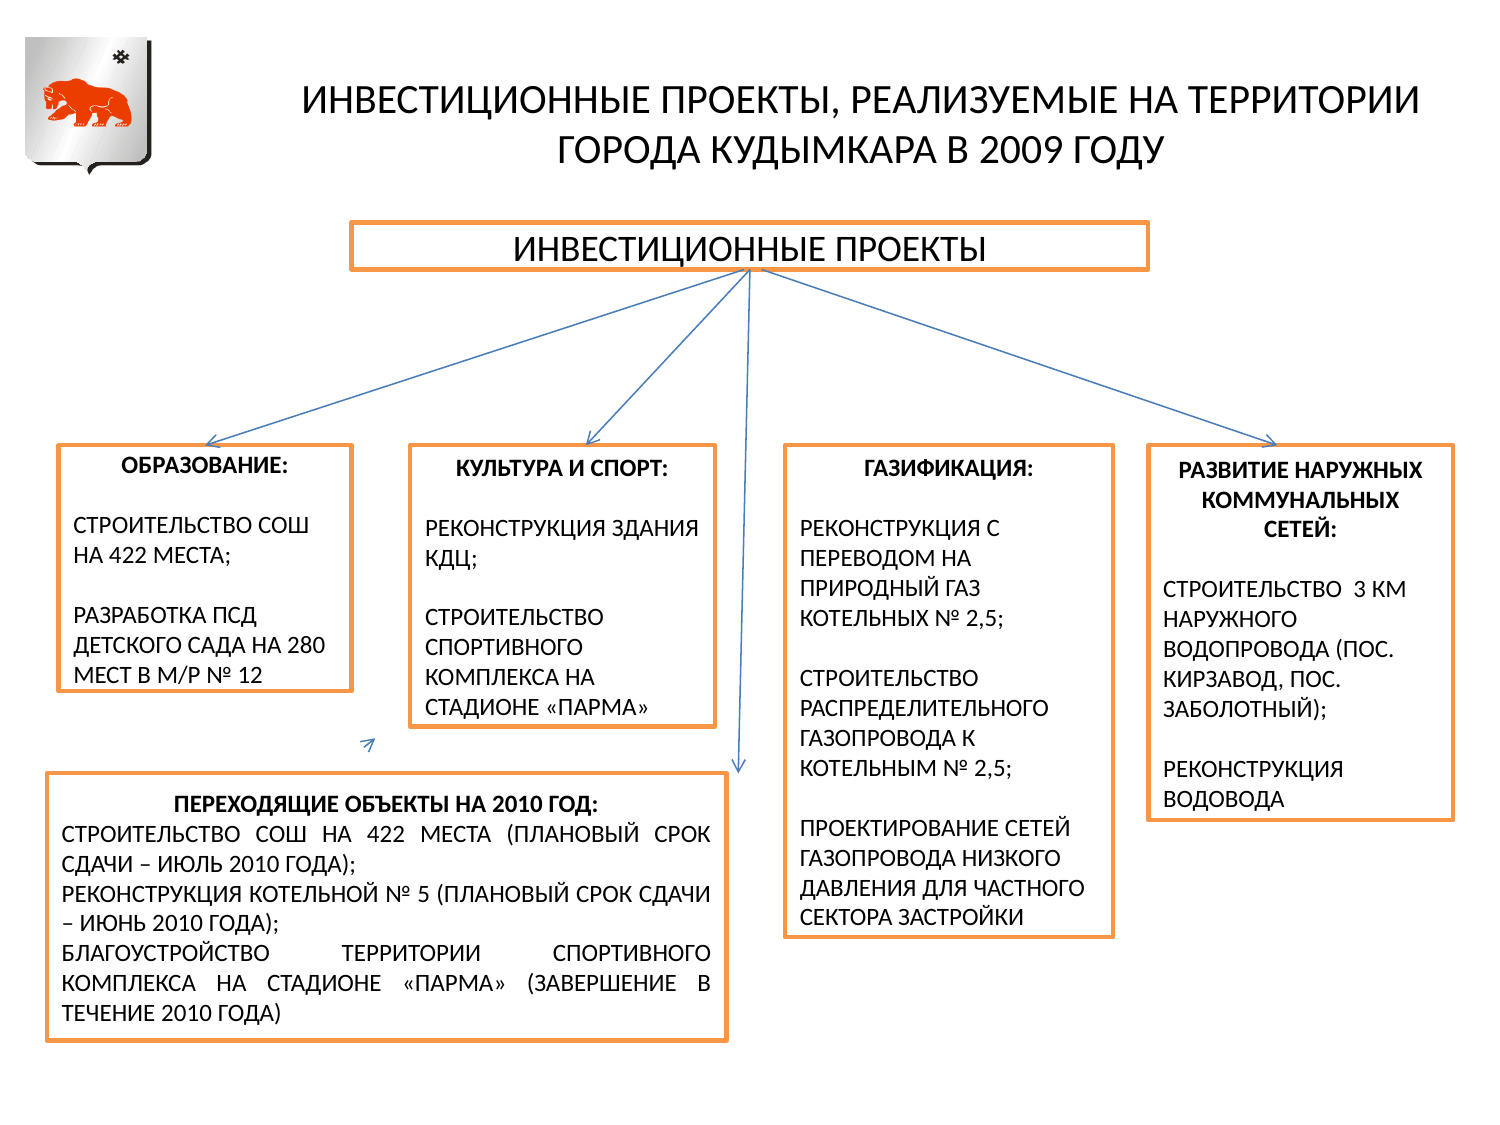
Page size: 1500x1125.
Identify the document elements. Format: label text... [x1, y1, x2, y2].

picture [23, 34, 153, 176]
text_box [749, 275, 756, 440]
title ИНВЕСТИЦИОННЫЕ ПРОЕКТЫ, РЕАЛИЗУЕМЫЕ НА ТЕРРИТОРИИ ГОРОДА КУДЫМКАРА В 2009 ГОДУ [222, 45, 1500, 200]
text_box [761, 269, 1278, 446]
text_box КУЛЬТУРА И СПОРТ: РЕКОНСТРУКЦИЯ ЗДАНИЯ КДЦ; СТРОИТЕЛЬСТВО СПОРТИВНОГО КОМПЛЕКСА НА СТАДИОНЕ «ПАРМА» [408, 454, 717, 729]
text_box ИНВЕСТИЦИОННЫЕ ПРОЕКТЫ [349, 220, 1150, 272]
text_box ОБРАЗОВАНИЕ: СТРОИТЕЛЬСТВО СОШ НА 422 МЕСТА; РАЗРАБОТКА ПСД ДЕТСКОГО САДА НА 280 МЕСТ В М/Р № 12 [56, 443, 354, 693]
text_box ПЕРЕХОДЯЩИЕ ОБЪЕКТЫ НА 2010 ГОД: СТРОИТЕЛЬСТВО СОШ НА 422 МЕСТА (ПЛАНОВЫЙ СРОК СДАЧИ – ИЮЛЬ 2010 ГОДА); РЕКОНСТРУКЦИЯ КОТЕЛЬНОЙ № 5 (ПЛАНОВЫЙ СРОК СДАЧИ – ИЮНЬ 2010 ГОДА); БЛАГОУСТРОЙСТВО ТЕРРИТОРИИ СПОРТИВНОГО КОМПЛЕКСА НА СТАДИОНЕ «ПАРМА» (ЗАВЕРШЕНИЕ В ТЕЧЕНИЕ 2010 ГОДА) [45, 771, 729, 1043]
text_box ГАЗИФИКАЦИЯ: РЕКОНСТРУКЦИЯ С ПЕРЕВОДОМ НА ПРИРОДНЫЙ ГАЗ КОТЕЛЬНЫХ № 2,5; СТРОИТЕЛЬСТВО РАСПРЕДЕЛИТЕЛЬНОГО ГАЗОПРОВОДА К КОТЕЛЬНЫМ № 2,5; ПРОЕКТИРОВАНИЕ СЕТЕЙ ГАЗОПРОВОДА НИЗКОГО ДАВЛЕНИЯ ДЛЯ ЧАСТНОГО СЕКТОРА ЗАСТРОЙКИ [783, 454, 1115, 939]
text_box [491, 515, 997, 528]
text_box РАЗВИТИЕ НАРУЖНЫХ КОММУНАЛЬНЫХ СЕТЕЙ: СТРОИТЕЛЬСТВО 3 КМ НАРУЖНОГО ВОДОПРОВОДА (ПОС. КИРЗАВОД, ПОС. ЗАБОЛОТНЫЙ); РЕКОНСТРУКЦИЯ ВОДОВОДА [1146, 443, 1455, 822]
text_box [204, 269, 745, 446]
